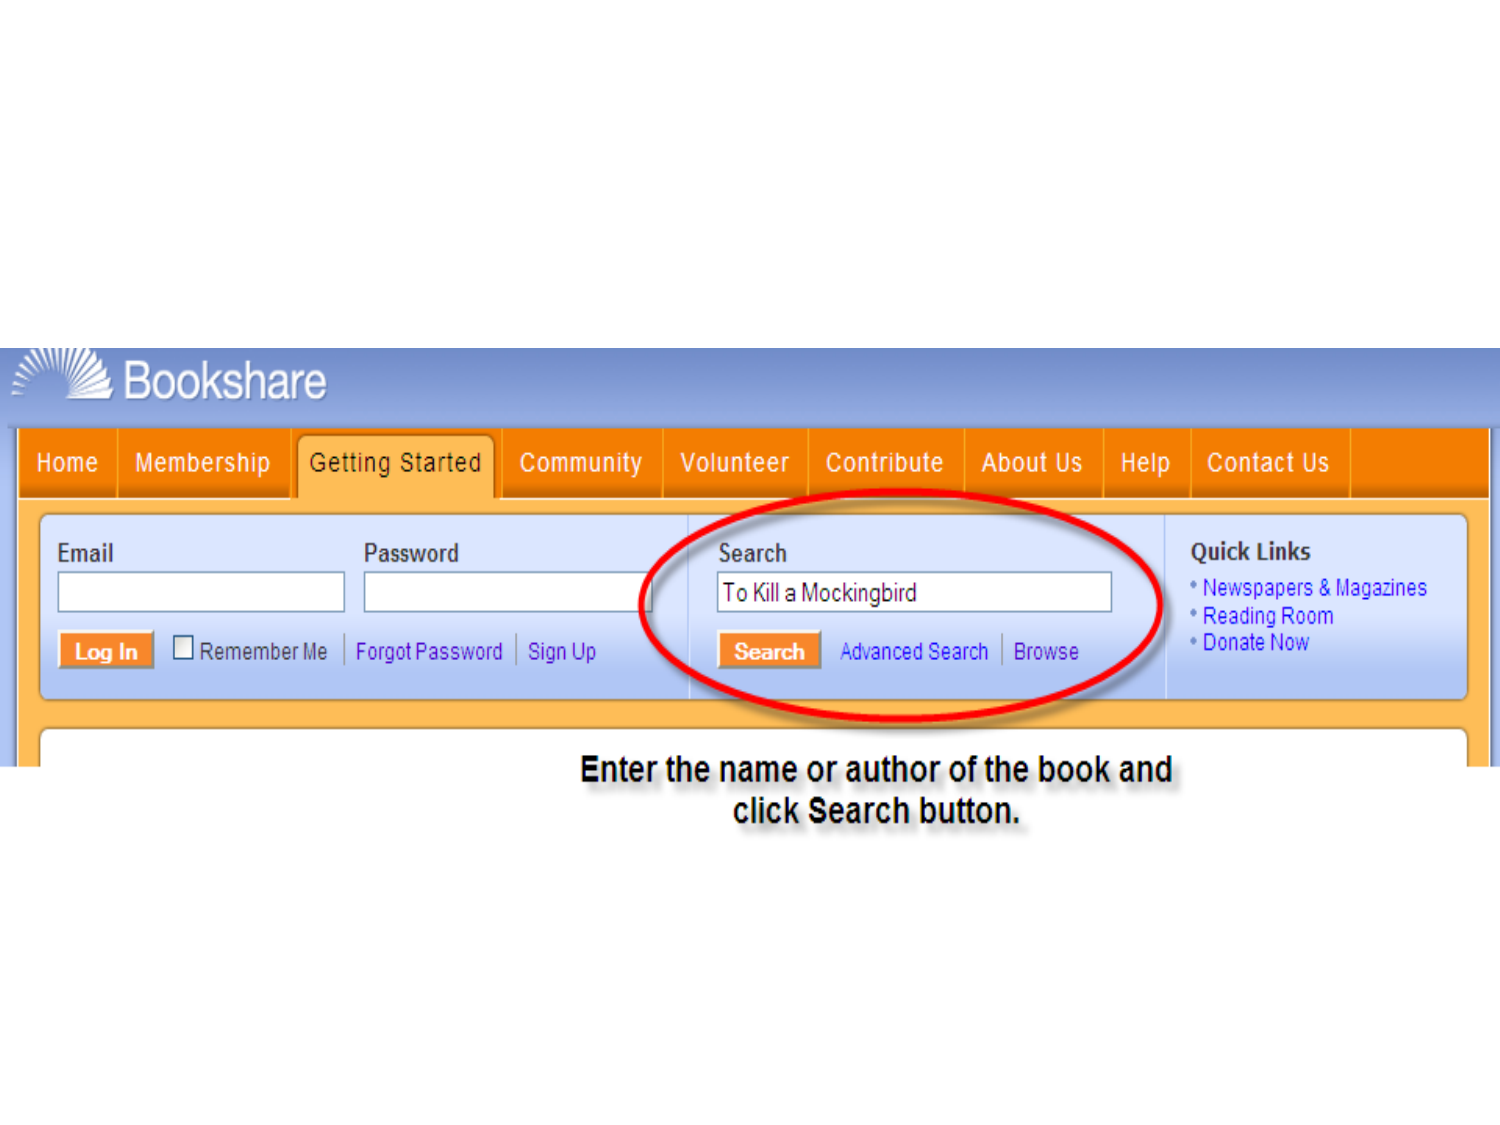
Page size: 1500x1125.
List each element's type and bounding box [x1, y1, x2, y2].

picture [0, 348, 1500, 863]
